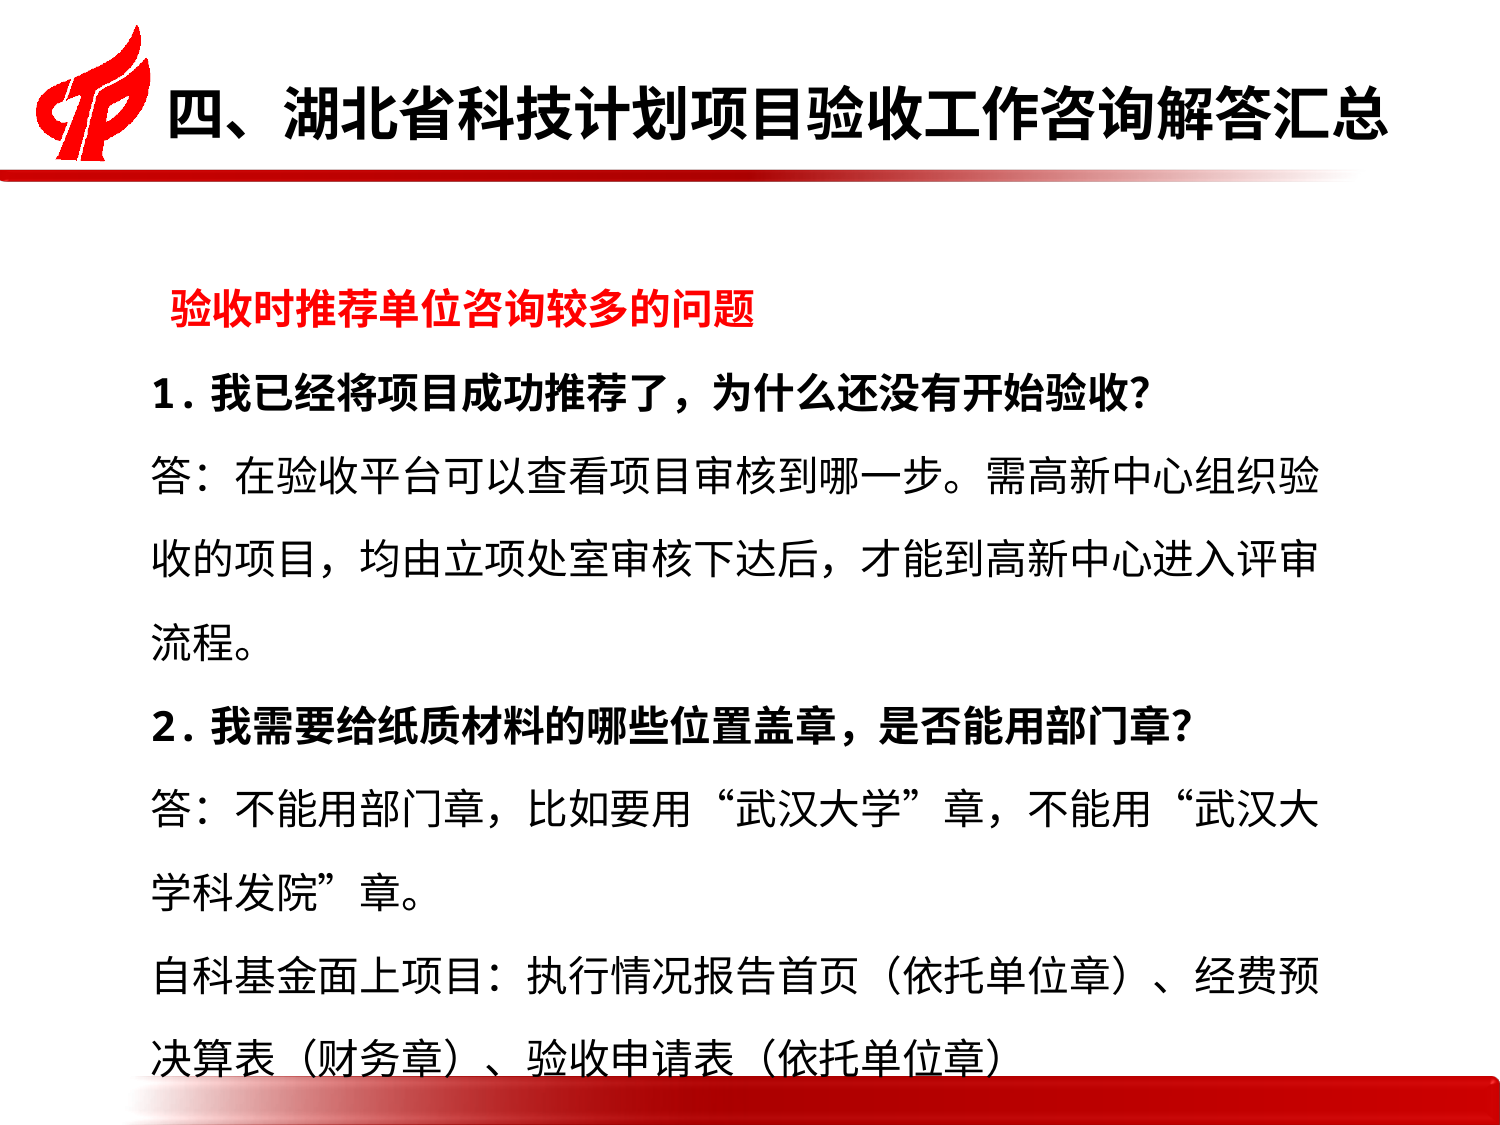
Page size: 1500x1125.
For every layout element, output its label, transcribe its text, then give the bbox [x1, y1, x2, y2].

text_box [0, 169, 1498, 182]
text_box 验收时推荐单位咨询较多的问题 1.我已经将项目成功推荐了，为什么还没有开始验收？ 答：在验收平台可以查看项目审核到哪一步。需高新中心组织验收的项目，均由立项处室审核下达后，才能到高新中心进入评审流程。 2.我需要给纸质材料的哪些位置盖章，是否能用部门章？ 答：不能用部门章，比如要用“武汉大学”章，不能用“武汉大学科发院”章。 自科基金面上项目：执行情况报告首页（依托单位章）、经费预决算表（财务章）、验收申请表（依托单位章） [136, 250, 1355, 1074]
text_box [0, 1074, 1500, 1125]
text_box 四、湖北省科技计划项目验收工作咨询解答汇总 [164, 69, 1445, 163]
picture [11, 23, 164, 165]
